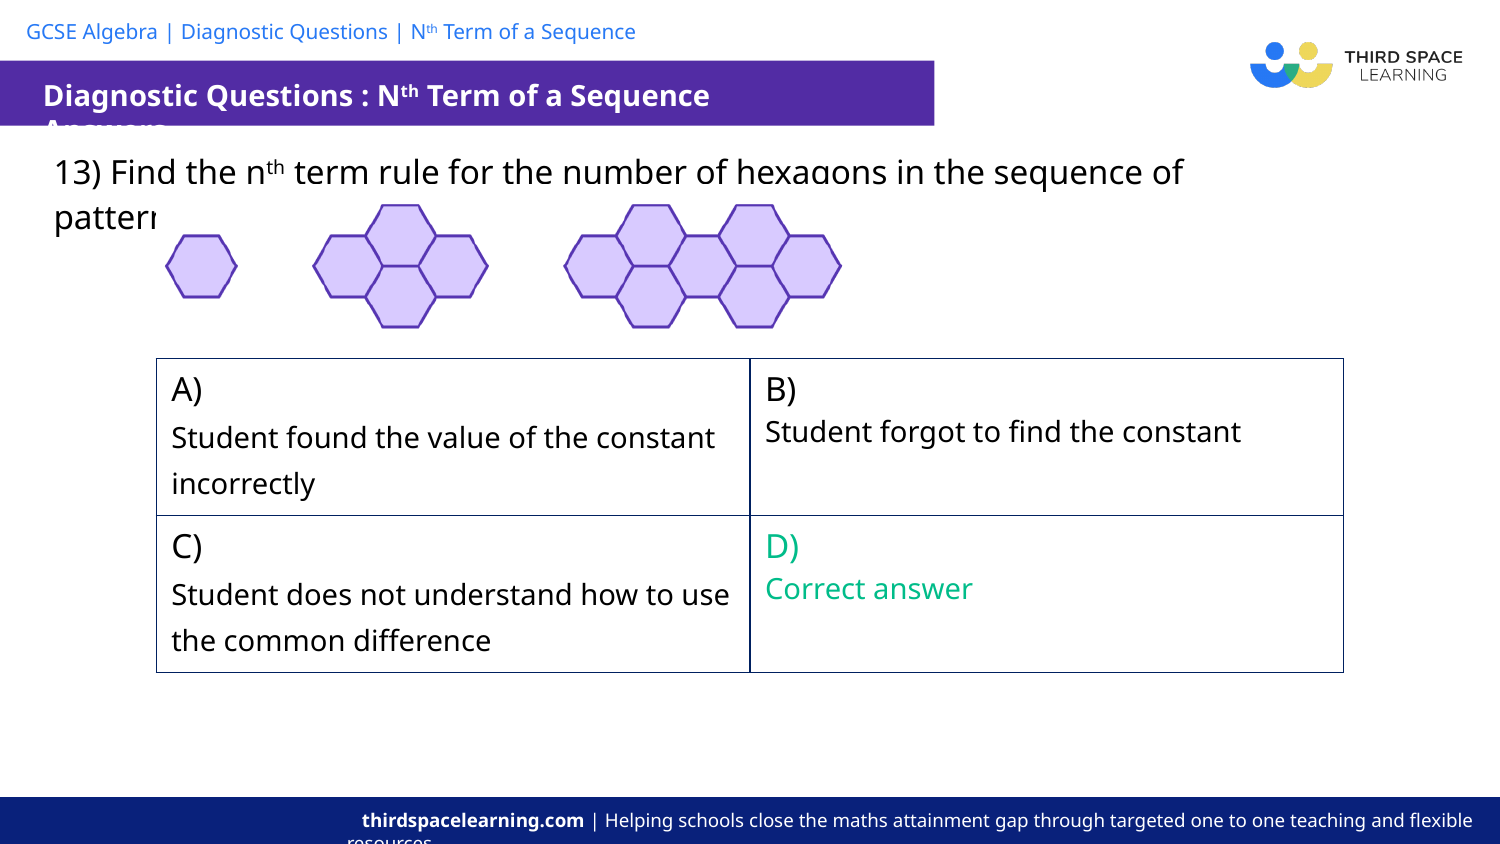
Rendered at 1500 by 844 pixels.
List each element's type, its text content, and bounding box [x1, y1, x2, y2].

picture [155, 184, 849, 345]
picture [1250, 33, 1465, 99]
text_box Diagnostic Questions : Nth Term of a Sequence Answers [27, 61, 849, 162]
table_header 13) Find the nth term rule for the number of hexagons in the sequence of patterns: [19, 142, 1343, 353]
